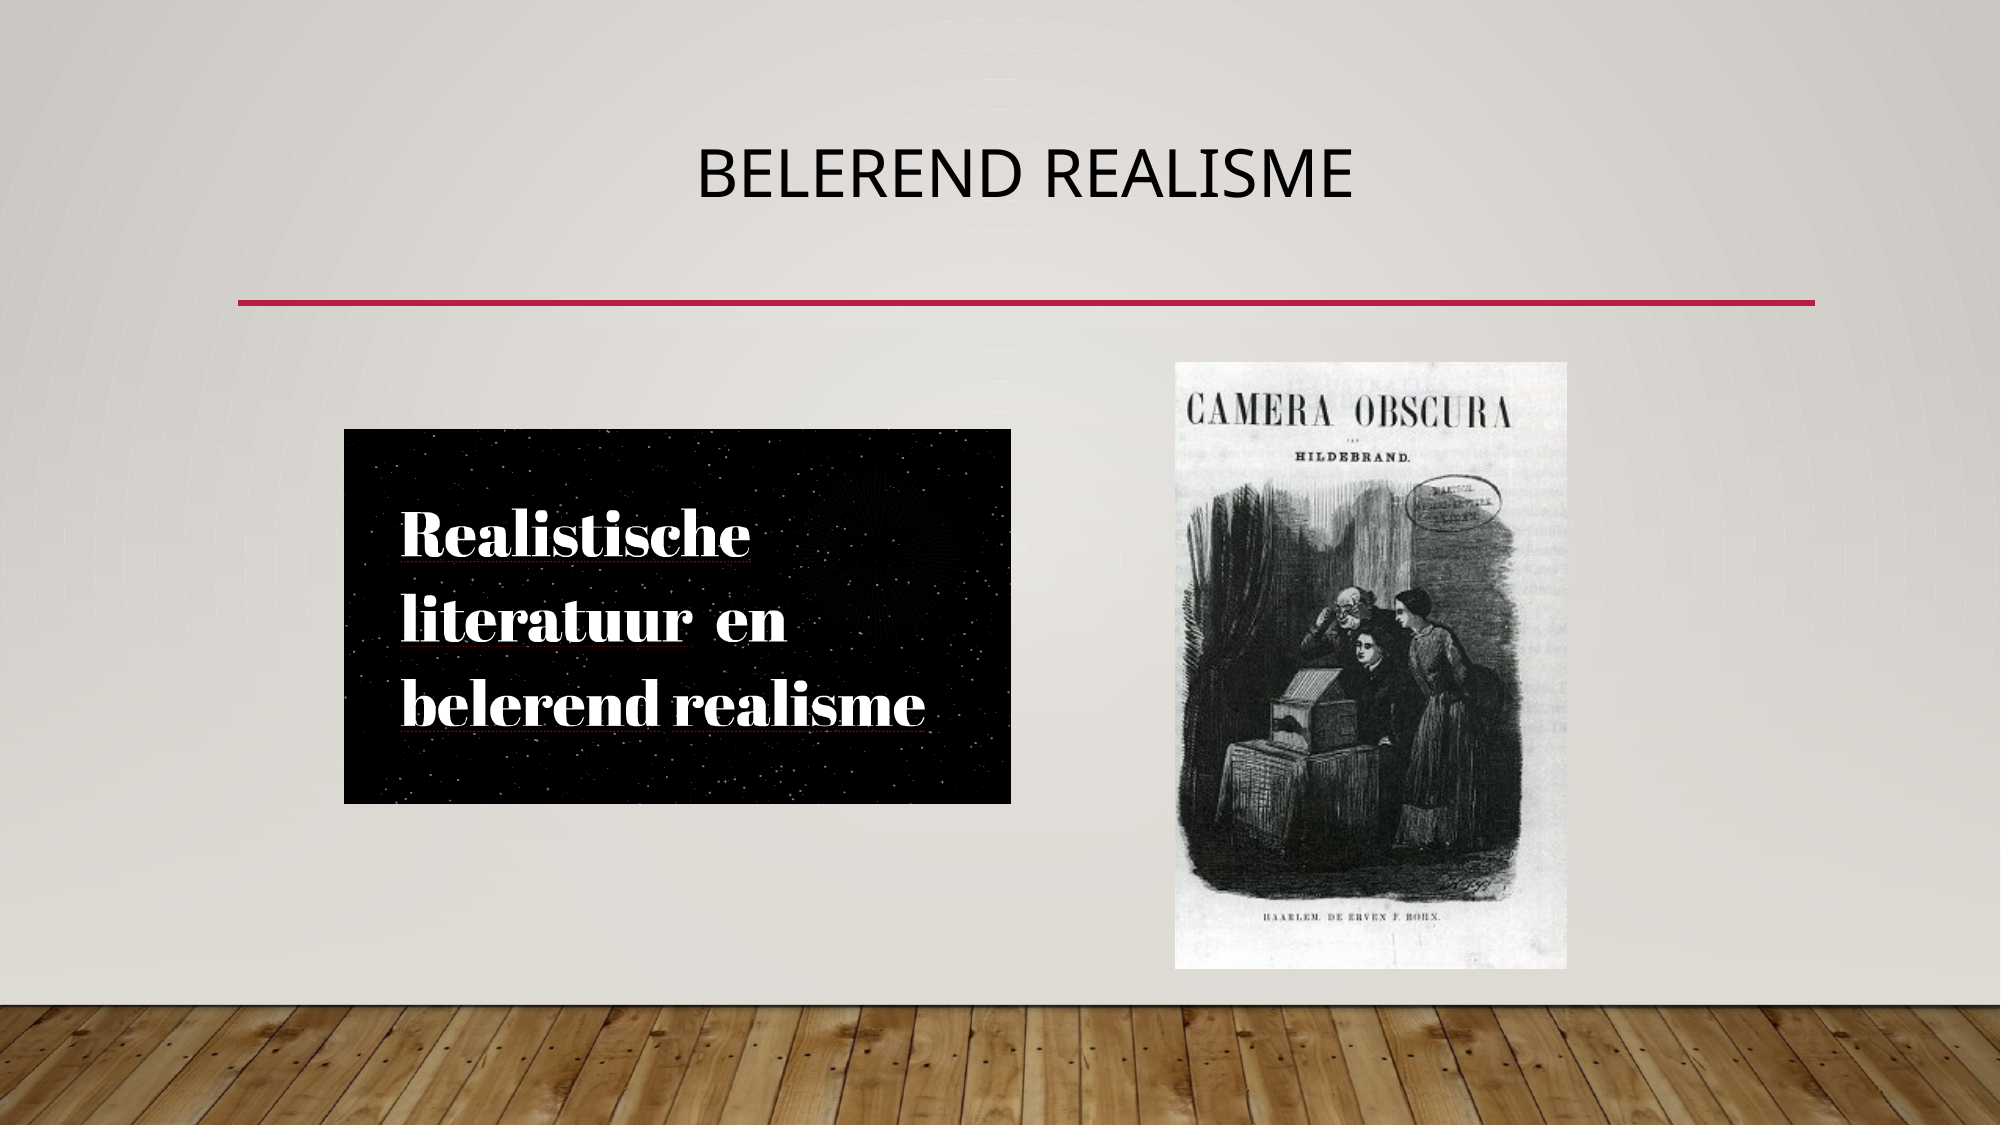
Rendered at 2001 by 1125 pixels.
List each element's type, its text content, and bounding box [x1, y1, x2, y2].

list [344, 428, 1011, 805]
picture [1175, 362, 1567, 970]
title Belerend realisme [238, 131, 1814, 305]
picture [0, 1005, 2000, 1125]
